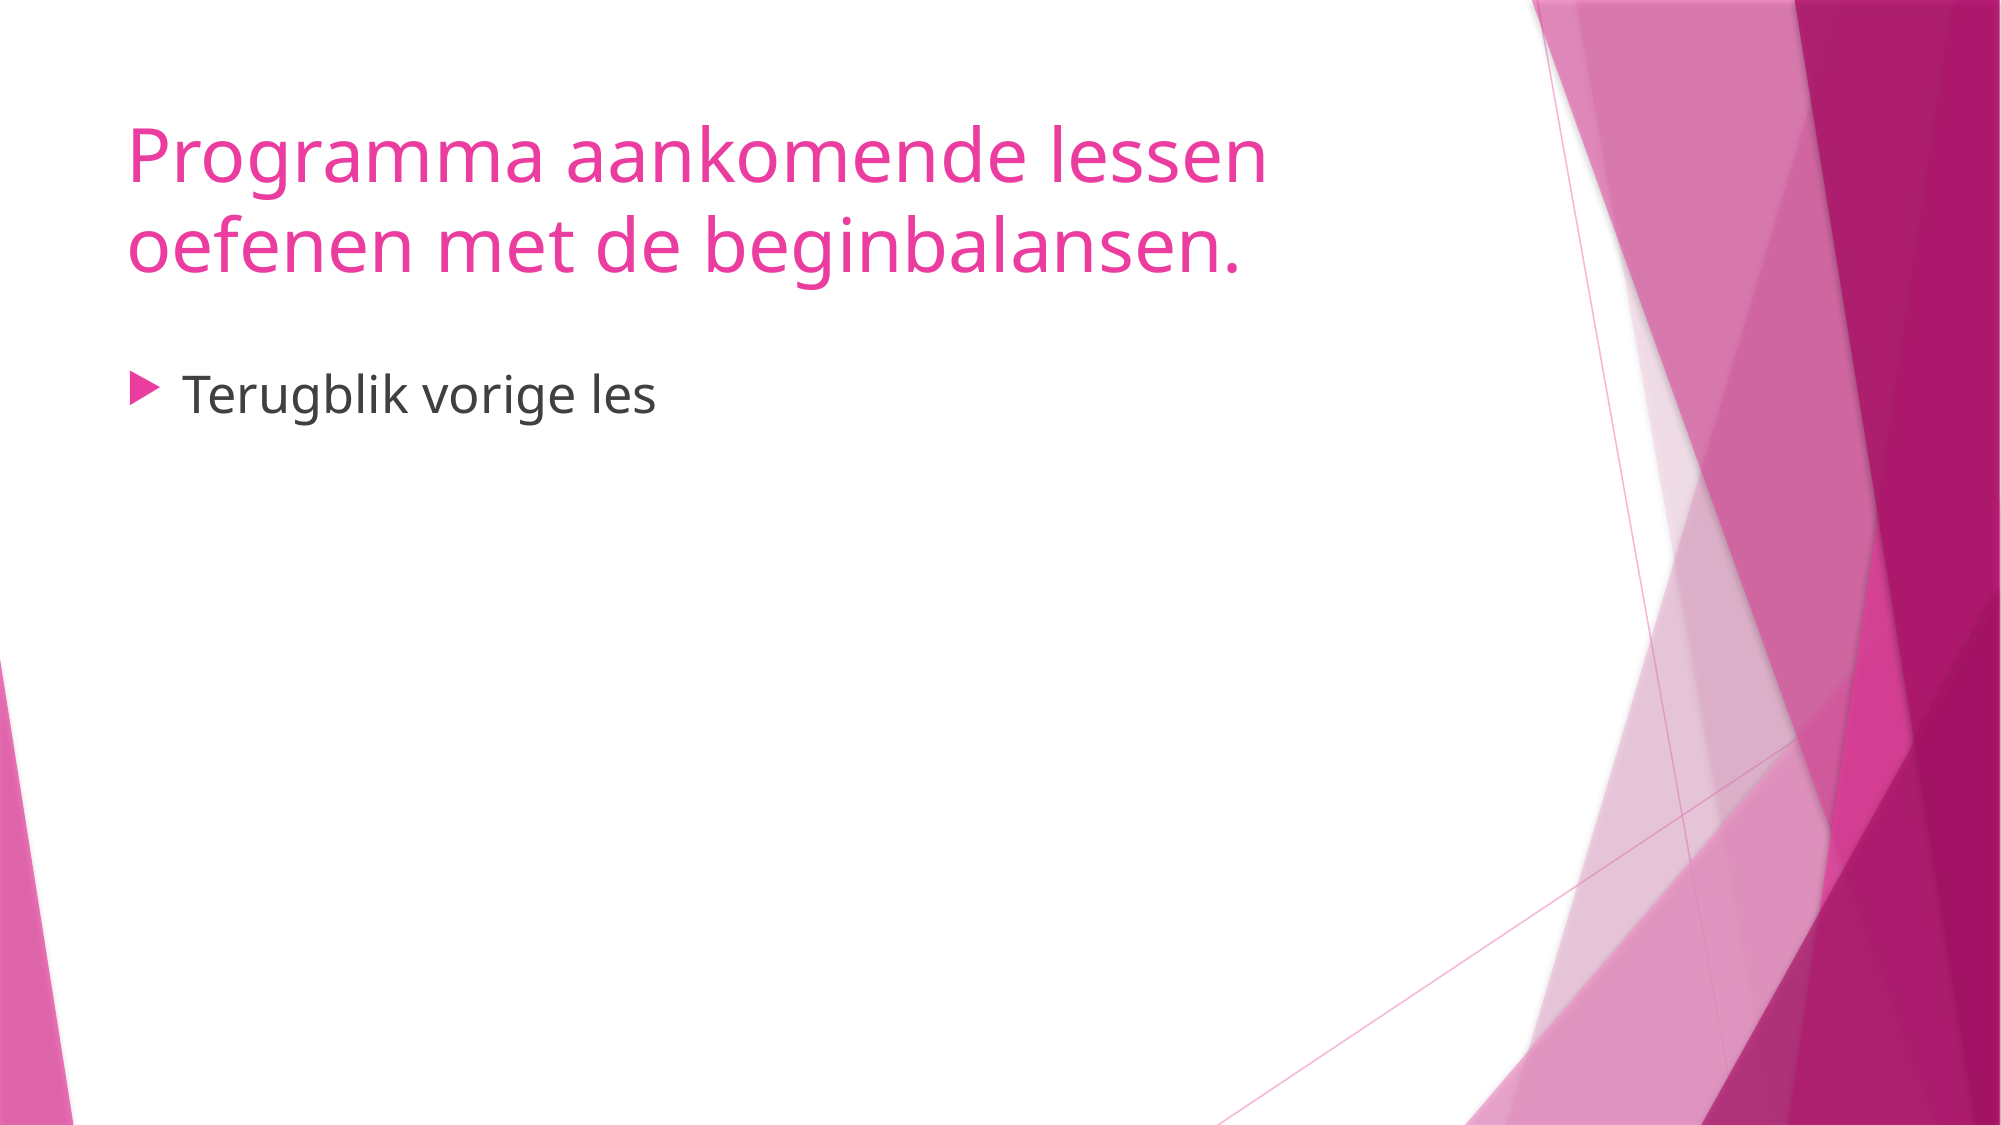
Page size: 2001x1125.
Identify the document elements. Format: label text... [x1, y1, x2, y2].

list Terugblik vorige les [111, 354, 1522, 992]
title Programma aankomende lessen oefenen met de beginbalansen. [111, 99, 1522, 317]
